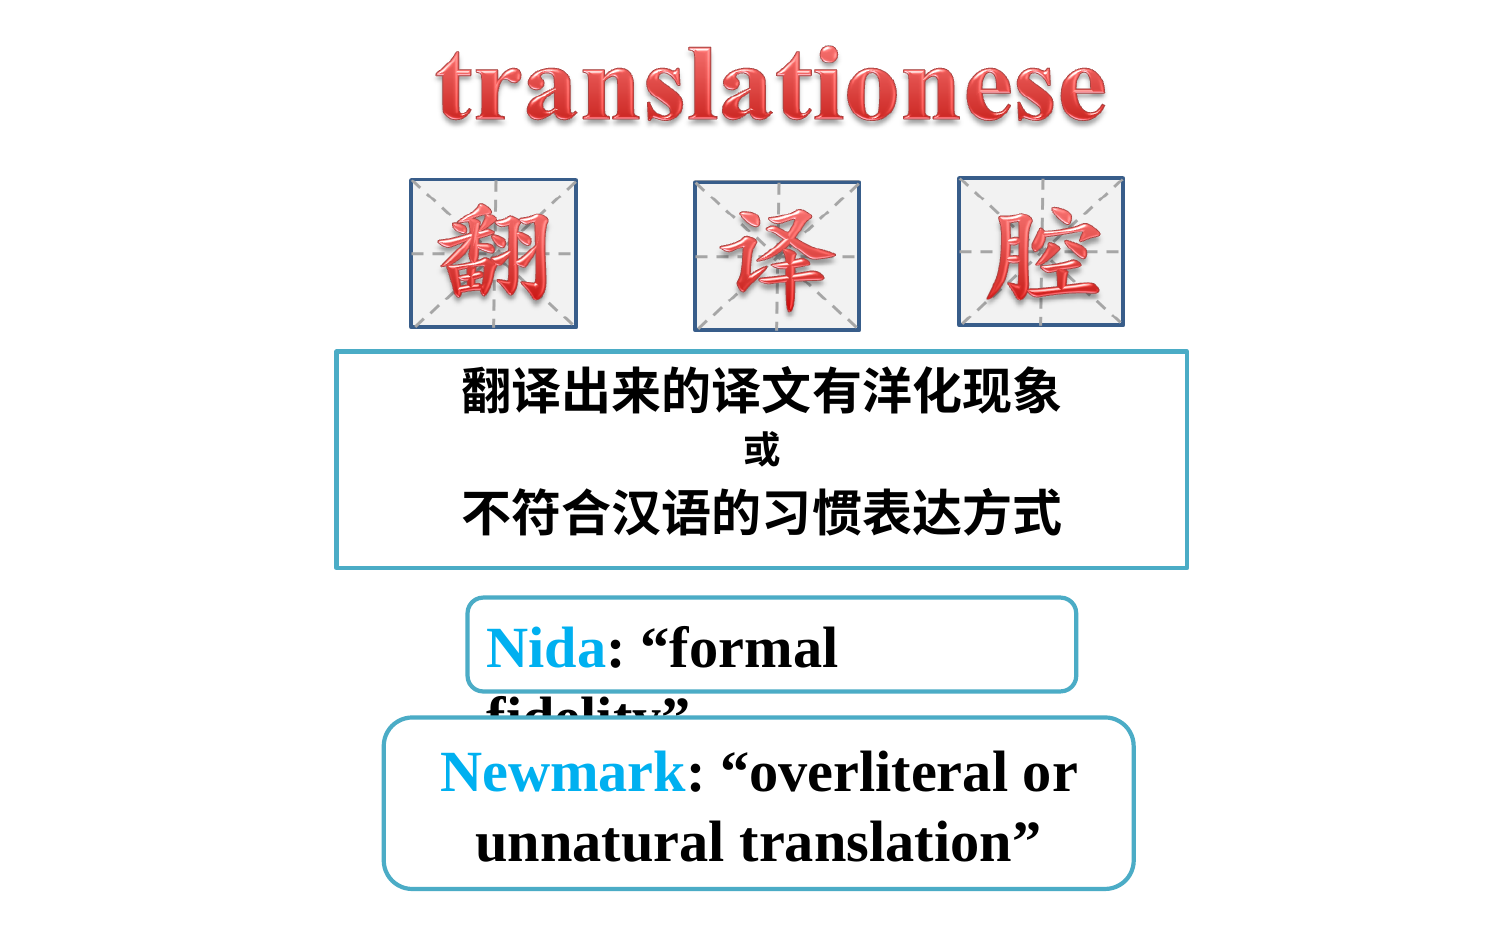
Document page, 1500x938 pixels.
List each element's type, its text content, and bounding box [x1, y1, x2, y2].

list 翻译出来的译文有洋化现象 或 不符合汉语的习惯表达方式 [334, 349, 1189, 570]
text_box Newmark: “overliteral or unnatural translation” [381, 715, 1136, 892]
picture [348, 23, 1193, 333]
text_box Nida: “formal fidelity” [465, 595, 1079, 694]
